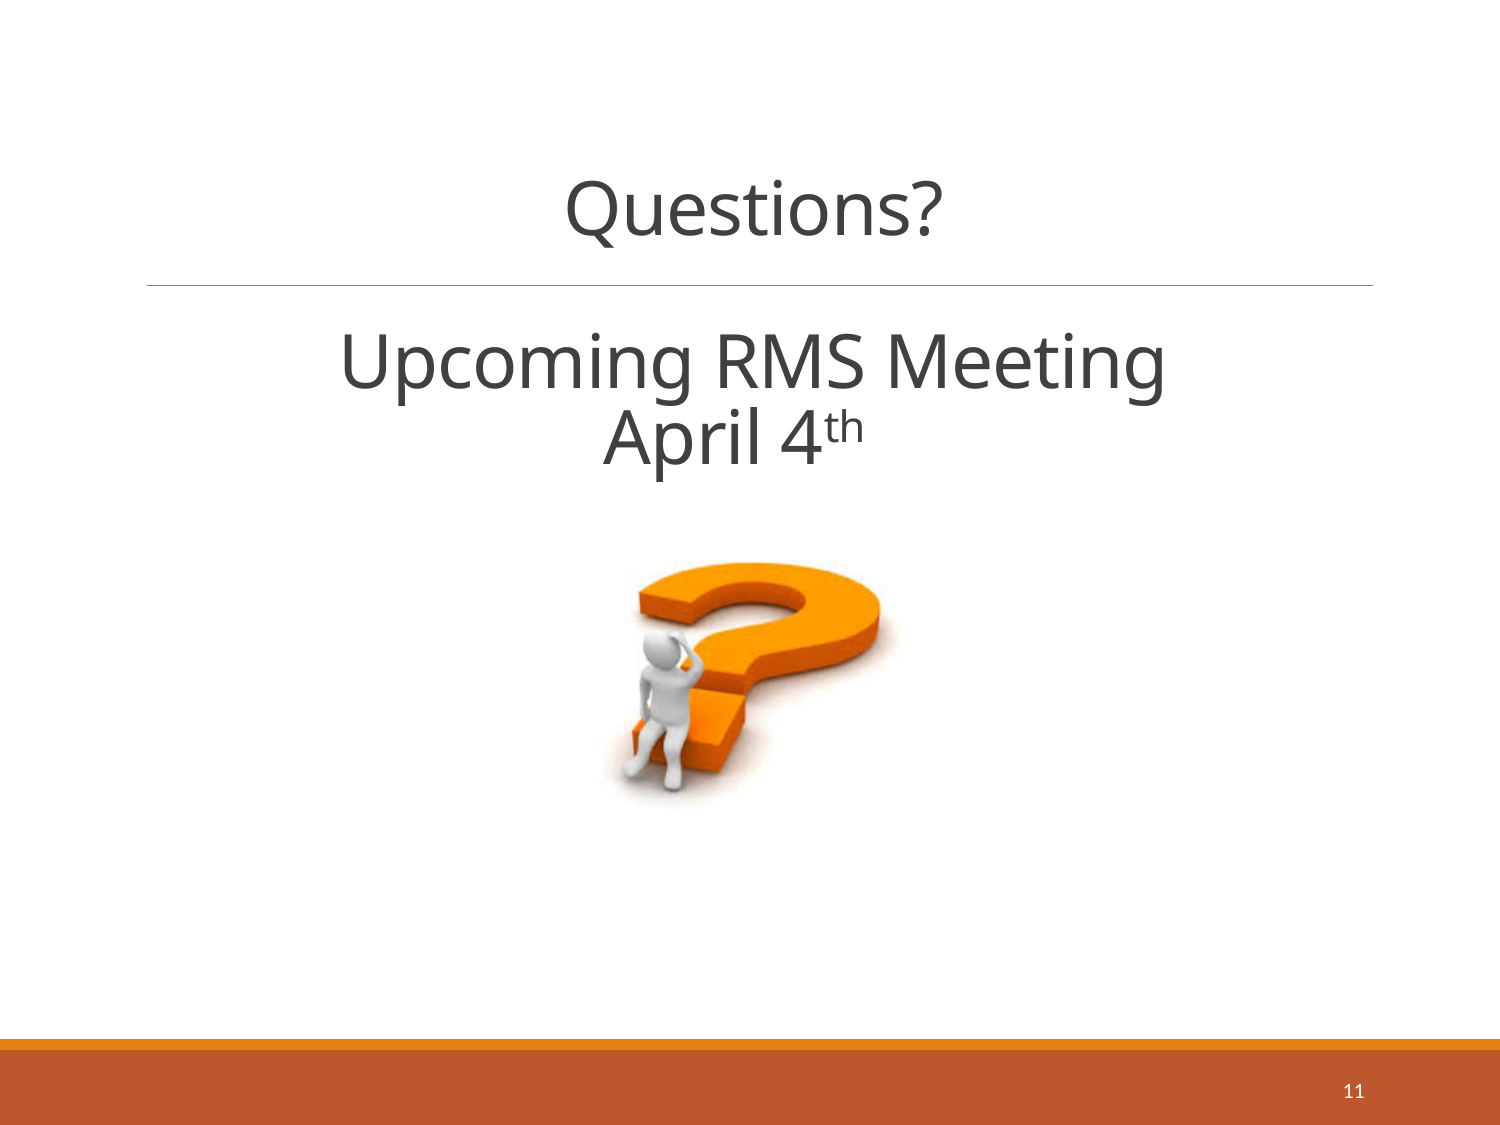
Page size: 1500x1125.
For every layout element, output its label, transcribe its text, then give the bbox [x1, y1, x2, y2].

title Questions? Upcoming RMS Meeting April 4th [135, 87, 1373, 488]
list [561, 510, 915, 863]
slide_number 11 [1218, 1059, 1380, 1120]
